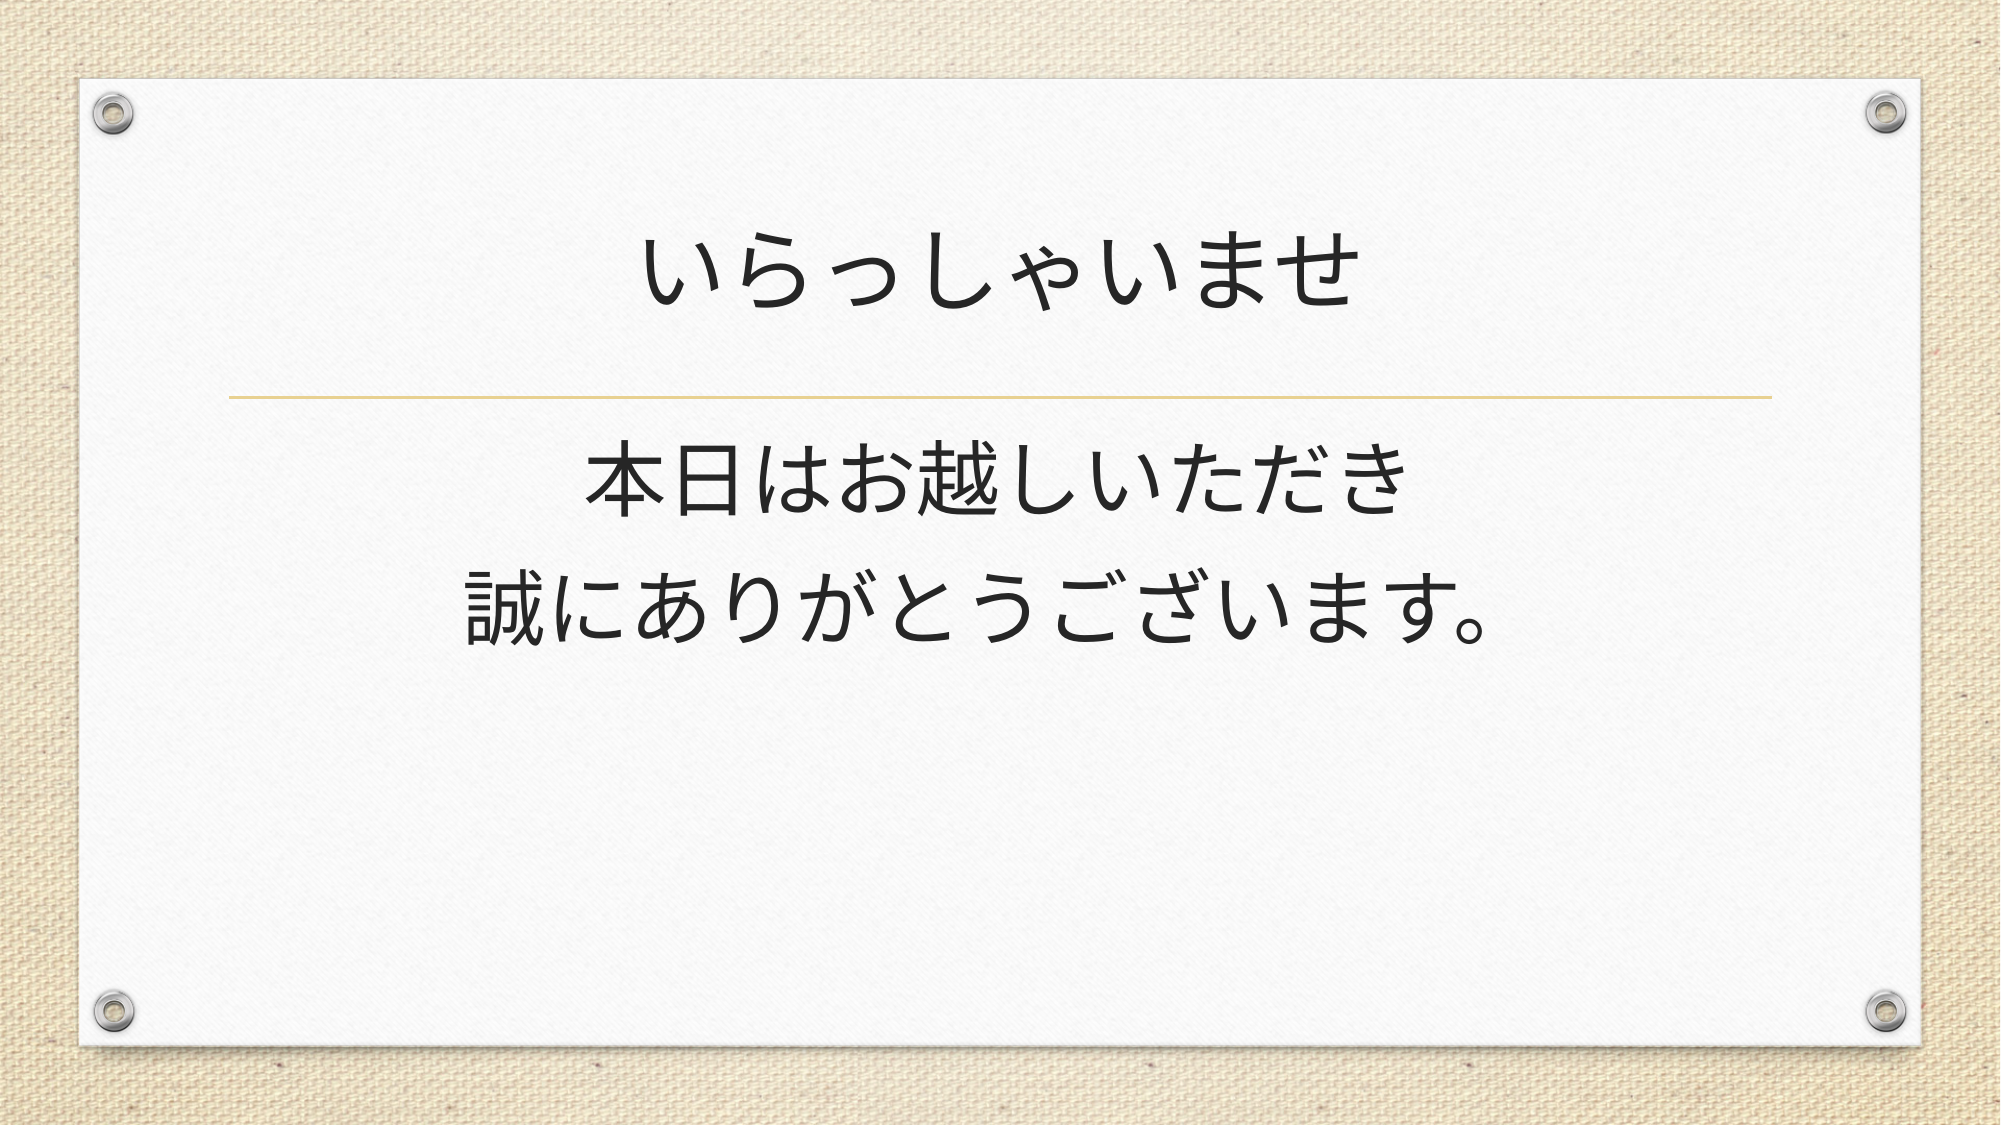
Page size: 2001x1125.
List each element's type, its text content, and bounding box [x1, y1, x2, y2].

picture [0, 0, 2001, 1125]
title いらっしゃいませ [212, 161, 1788, 375]
list 本日はお越しいただき 誠にありがとうございます。 [212, 419, 1788, 964]
